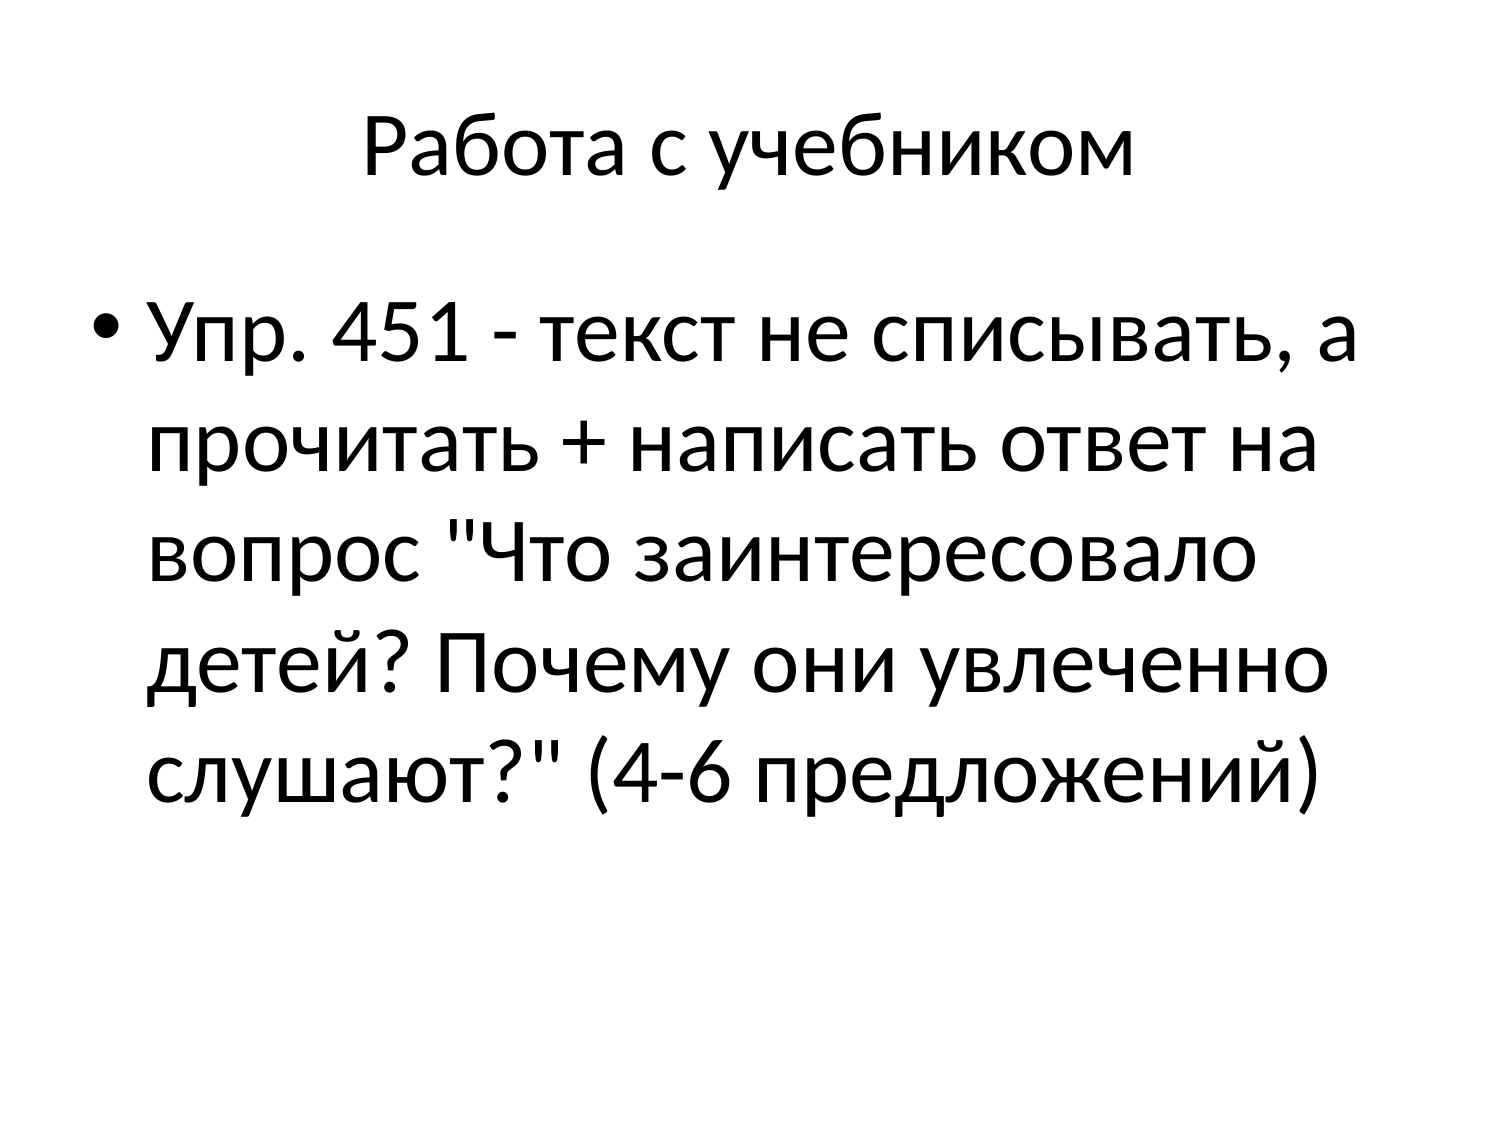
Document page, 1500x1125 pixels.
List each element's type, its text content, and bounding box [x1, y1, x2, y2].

title Работа с учебником [75, 45, 1425, 233]
list Упр. 451 - текст не списывать, а прочитать + написать ответ на вопрос "Что заинтересовало детей? Почему они увлеченно слушают?" (4-6 предложений) [75, 262, 1425, 1005]
